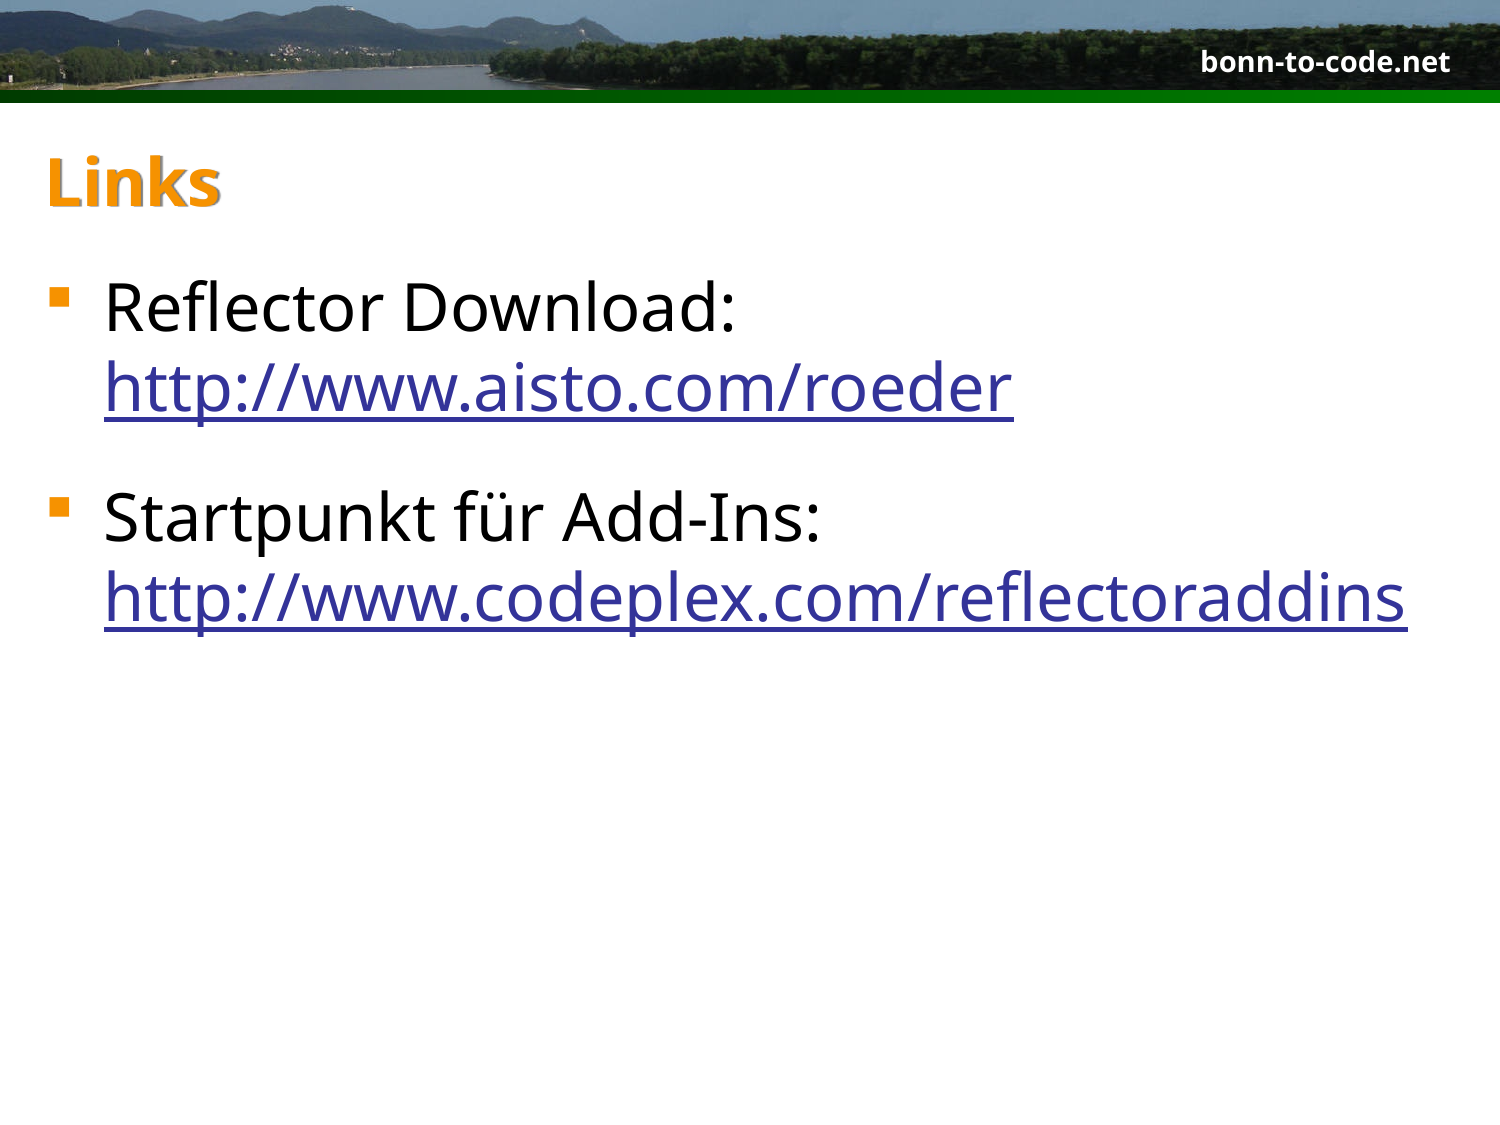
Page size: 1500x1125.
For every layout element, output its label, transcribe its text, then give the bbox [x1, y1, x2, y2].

title Links [29, 101, 1471, 257]
picture [0, 0, 1500, 90]
text_box Reflector Download: http://www.aisto.com/roeder Startpunkt für Add-Ins: http://www.codeplex.com/reflectoraddins [29, 257, 1471, 1114]
